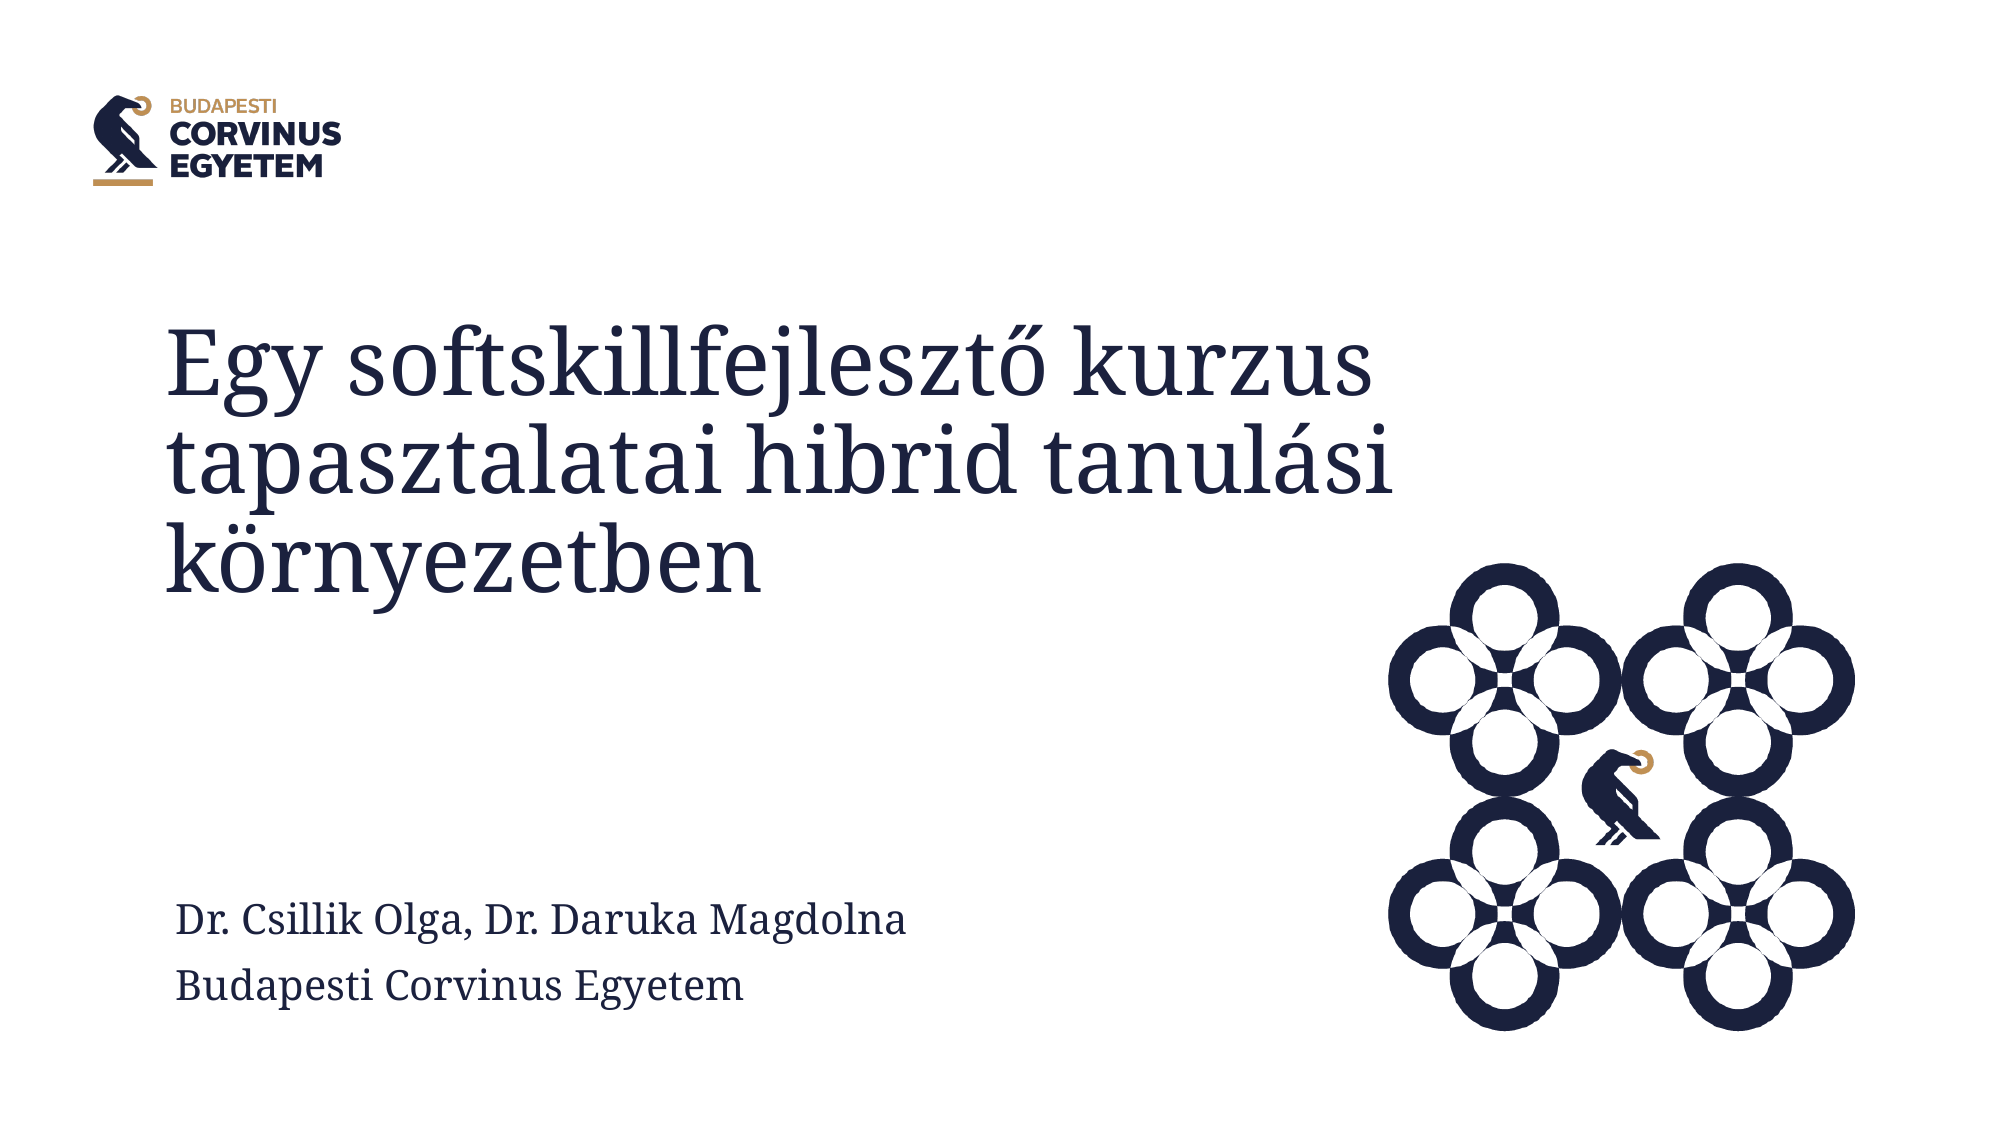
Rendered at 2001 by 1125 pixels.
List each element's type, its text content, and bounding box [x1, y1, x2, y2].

picture [1366, 541, 1876, 1052]
picture [93, 95, 365, 186]
list Dr. Csillik Olga, Dr. Daruka Magdolna Budapesti Corvinus Egyetem [160, 890, 1371, 955]
title Egy softskillfejlesztő kurzus tapasztalatai hibrid tanulási környezetben [150, 308, 1852, 609]
